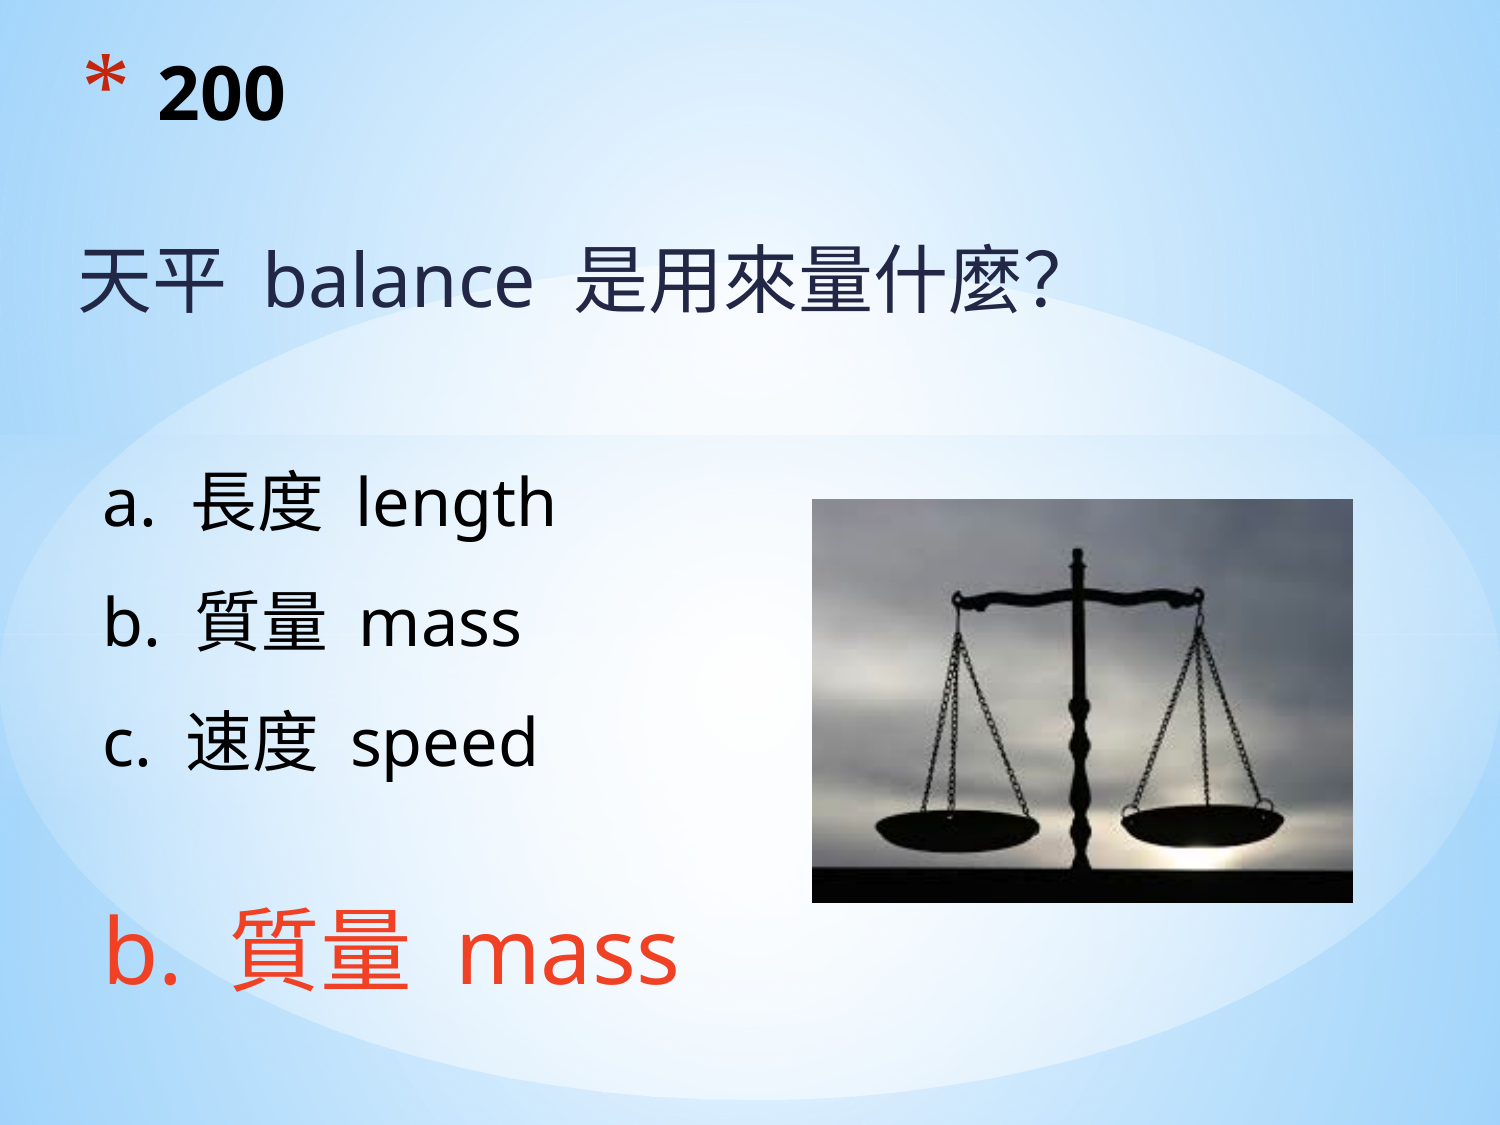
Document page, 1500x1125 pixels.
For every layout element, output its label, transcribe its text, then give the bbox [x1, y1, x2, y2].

picture [812, 499, 1353, 903]
title 200 [37, 37, 363, 188]
text_box a. 長度 length b. 質量 mass c. 速度 speed [87, 412, 838, 867]
text_box b. 質量 mass [87, 885, 1125, 1121]
subtitle 天平 balance 是用來量什麼？ [62, 224, 1450, 388]
